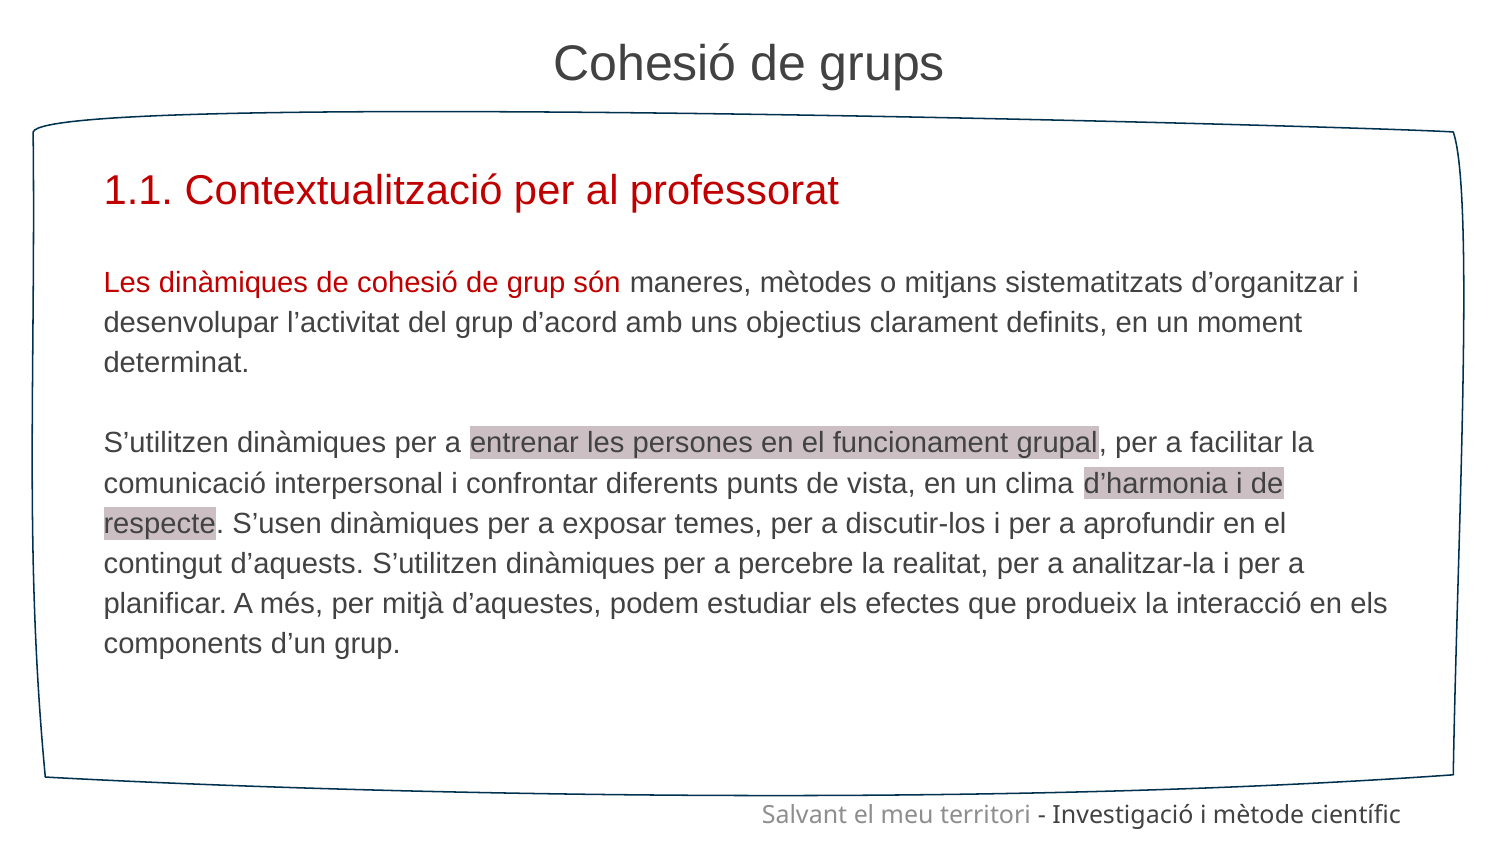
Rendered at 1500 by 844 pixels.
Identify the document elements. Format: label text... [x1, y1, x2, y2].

list Les dinàmiques de cohesió de grup són maneres, mètodes o mitjans sistematitzats d’organitzar i desenvolupar l’activitat del grup d’acord amb uns objectius clarament definits, en un moment determinat. S’utilitzen dinàmiques per a entrenar les persones en el funcionament grupal, per a facilitar la comunicació interpersonal i confrontar diferents punts de vista, en un clima d’harmonia i de respecte. S’usen dinàmiques per a exposar temes, per a discutir-los i per a aprofundir en el contingut d’aquests. S’utilitzen dinàmiques per a percebre la realitat, per a analitzar-la i per a planificar. A més, per mitjà d’aquestes, podem estudiar els efectes que produeix la interacció en els components d’un grup. [88, 242, 1417, 747]
text_box 1.1. Contextualització per al professorat [88, 147, 1417, 234]
text_box [32, 111, 1464, 790]
text_box Salvant el meu territori - Investigació i mètode científic [88, 790, 1417, 844]
title Cohesió de grups [0, 20, 1499, 106]
